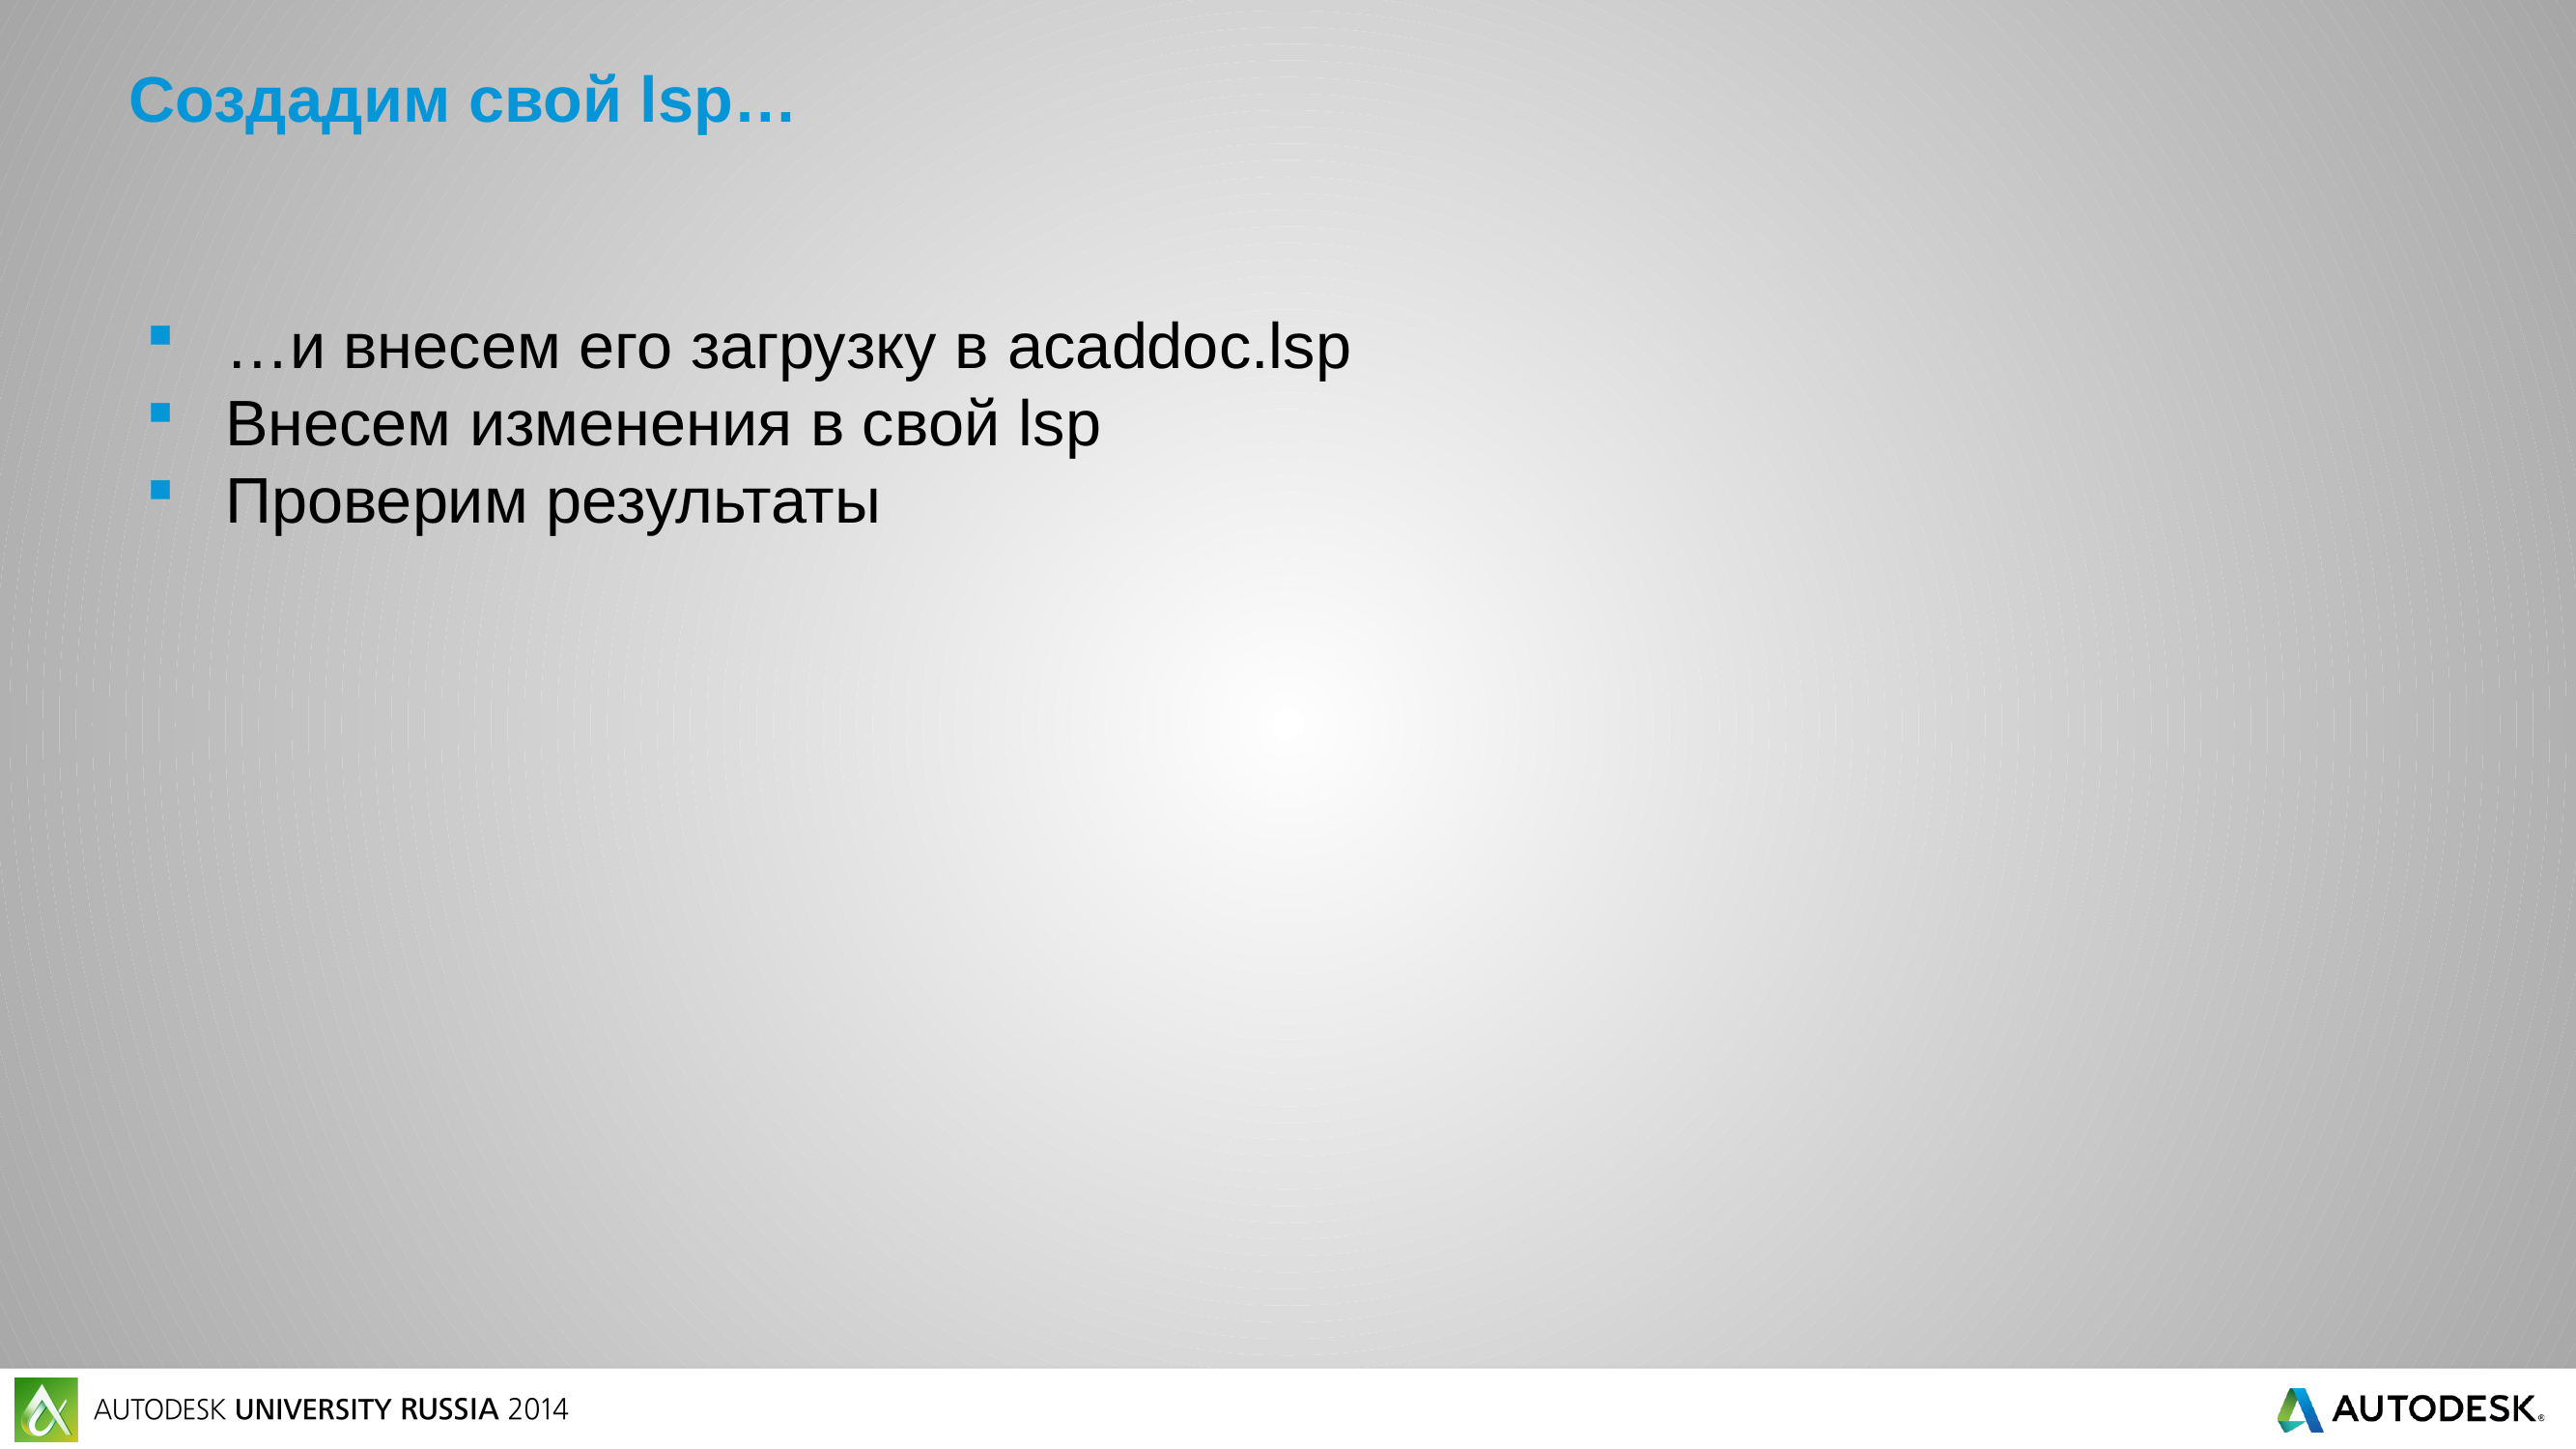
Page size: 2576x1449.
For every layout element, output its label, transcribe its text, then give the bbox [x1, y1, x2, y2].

picture [14, 1378, 569, 1442]
title Создадим свой lsp… [128, 58, 2448, 299]
list …и внесем его загрузку в acaddoc.lsp Внесем изменения в свой lsp Проверим результаты [128, 304, 2448, 1312]
picture [2276, 1386, 2545, 1434]
